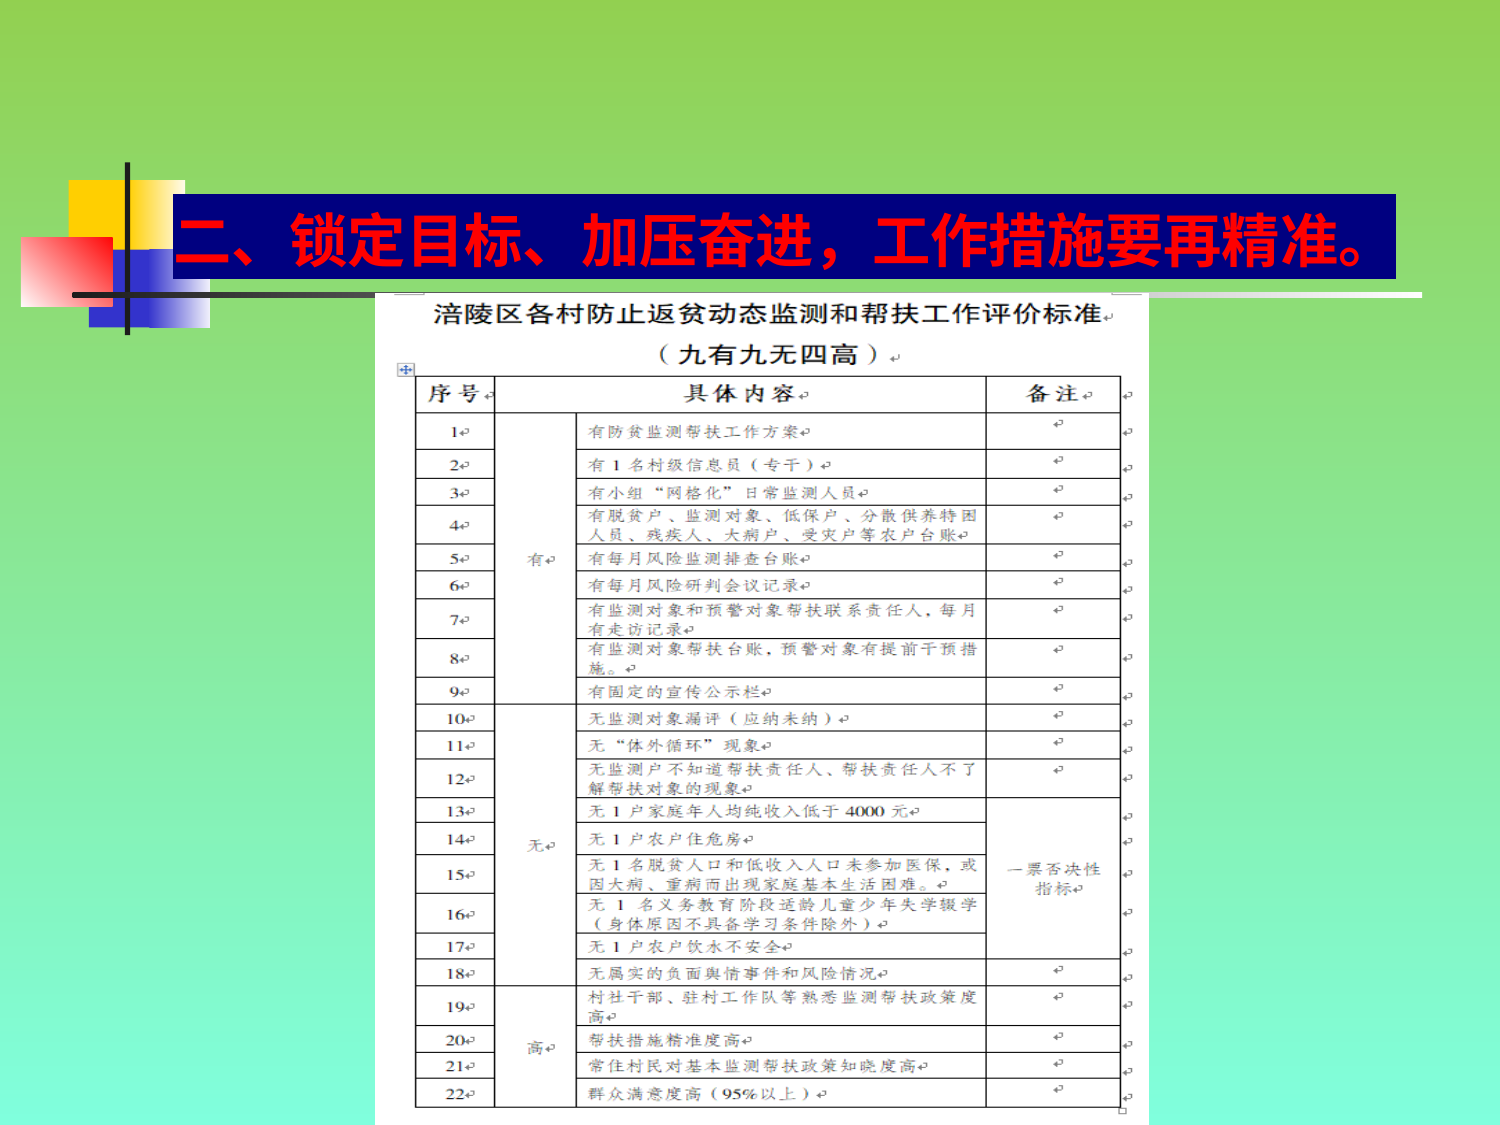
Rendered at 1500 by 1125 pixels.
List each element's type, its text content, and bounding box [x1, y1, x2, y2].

text_box 二、锁定目标、加压奋进，工作措施要再精准。 [158, 196, 1455, 282]
picture [374, 292, 1149, 1125]
